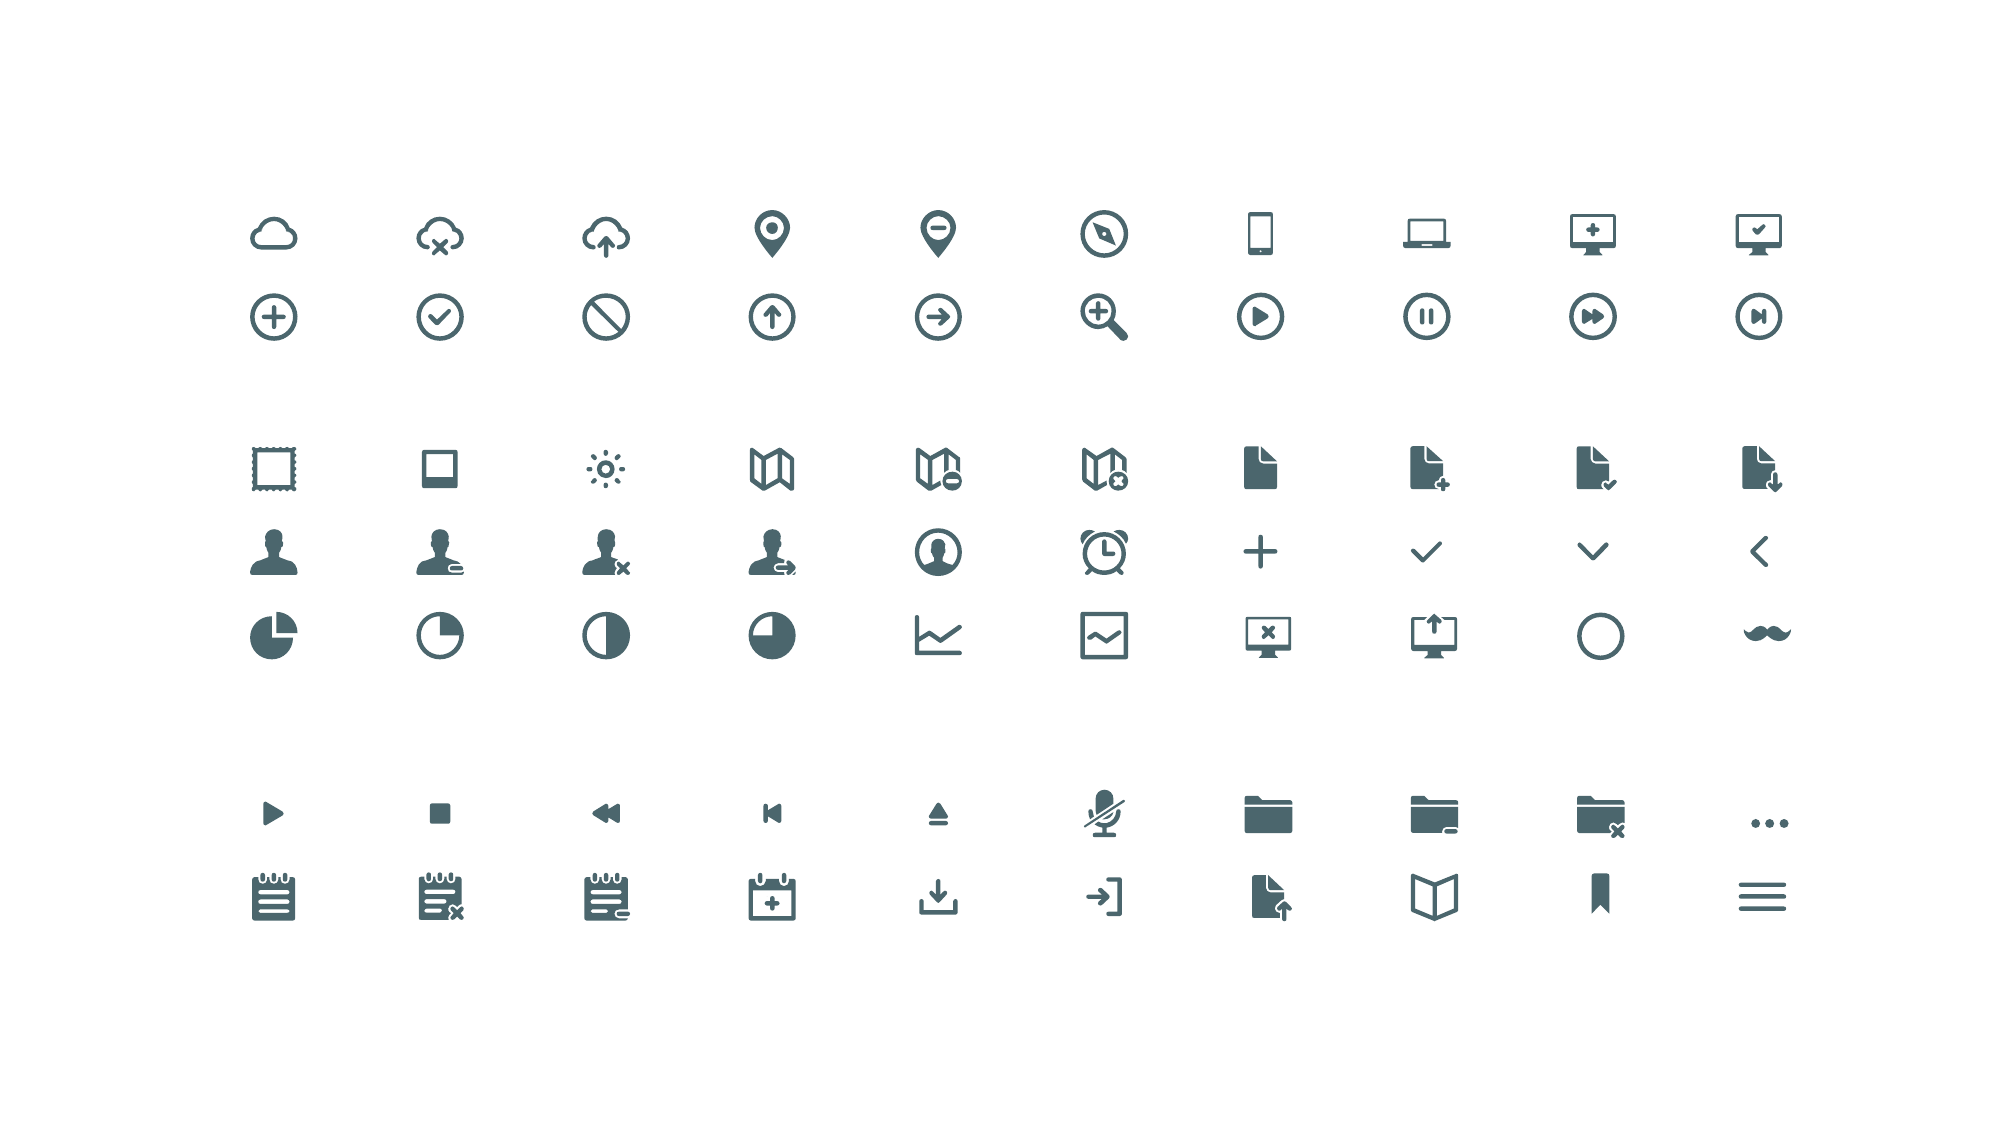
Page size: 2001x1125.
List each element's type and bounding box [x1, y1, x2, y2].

text_box [919, 898, 958, 915]
text_box [781, 872, 787, 884]
text_box [416, 216, 464, 250]
text_box [1577, 795, 1625, 805]
text_box [1577, 806, 1625, 838]
text_box [1244, 446, 1278, 490]
text_box [596, 460, 615, 479]
text_box [421, 449, 458, 489]
text_box [748, 293, 796, 341]
text_box [250, 616, 294, 660]
text_box [915, 447, 962, 491]
text_box [914, 615, 962, 656]
text_box [250, 529, 298, 575]
text_box [251, 446, 297, 492]
text_box [1244, 795, 1293, 805]
text_box [431, 238, 449, 256]
text_box [748, 529, 796, 575]
text_box [1591, 873, 1610, 914]
text_box [1410, 446, 1450, 492]
text_box [250, 216, 298, 250]
text_box [1410, 541, 1442, 563]
text_box [1083, 789, 1126, 838]
text_box [1243, 534, 1278, 569]
text_box [416, 611, 464, 660]
text_box [1403, 292, 1451, 341]
text_box [1742, 446, 1783, 493]
text_box [1244, 806, 1293, 834]
text_box [582, 216, 631, 258]
text_box [252, 872, 296, 921]
text_box [582, 611, 631, 660]
text_box [582, 293, 631, 341]
text_box [590, 454, 597, 461]
text_box [1086, 887, 1110, 906]
text_box [1570, 214, 1616, 256]
text_box [749, 447, 795, 491]
text_box [592, 803, 620, 823]
text_box [1569, 292, 1617, 341]
text_box [1577, 542, 1609, 561]
text_box [1403, 218, 1451, 249]
text_box [590, 478, 597, 484]
text_box [1750, 535, 1769, 567]
text_box [928, 820, 949, 826]
text_box [603, 482, 609, 489]
text_box [1080, 611, 1129, 660]
text_box [416, 529, 464, 575]
text_box [1735, 214, 1782, 256]
text_box [1245, 616, 1292, 658]
text_box [429, 803, 451, 824]
text_box [914, 293, 962, 341]
text_box [929, 878, 948, 903]
text_box [748, 611, 796, 660]
text_box [1779, 818, 1789, 828]
text_box [1080, 529, 1129, 575]
text_box [748, 878, 796, 921]
text_box [914, 528, 962, 577]
text_box [1106, 877, 1122, 917]
text_box [1248, 212, 1273, 256]
text_box [757, 872, 763, 884]
text_box [250, 293, 298, 341]
text_box [928, 802, 949, 819]
text_box [920, 210, 957, 258]
text_box [1577, 612, 1625, 661]
text_box [276, 611, 298, 634]
text_box [1080, 210, 1129, 258]
text_box [1410, 873, 1459, 922]
text_box [416, 293, 464, 341]
text_box [614, 454, 621, 461]
text_box [614, 478, 621, 484]
text_box [754, 210, 791, 258]
text_box [1080, 293, 1129, 341]
text_box [1410, 795, 1459, 805]
text_box [582, 529, 631, 575]
text_box [1576, 446, 1617, 491]
text_box [1738, 906, 1787, 911]
text_box [1082, 447, 1129, 491]
text_box [263, 801, 284, 826]
text_box [1751, 818, 1761, 828]
text_box [763, 803, 782, 823]
text_box [1410, 806, 1459, 834]
text_box [1765, 818, 1775, 828]
text_box [584, 872, 631, 921]
text_box [1735, 292, 1783, 341]
text_box [603, 449, 609, 456]
text_box [1252, 875, 1292, 922]
text_box [1738, 894, 1787, 899]
text_box [1411, 613, 1458, 659]
text_box [418, 872, 464, 920]
text_box [1743, 625, 1792, 642]
text_box [1738, 882, 1787, 887]
text_box [1236, 292, 1285, 341]
